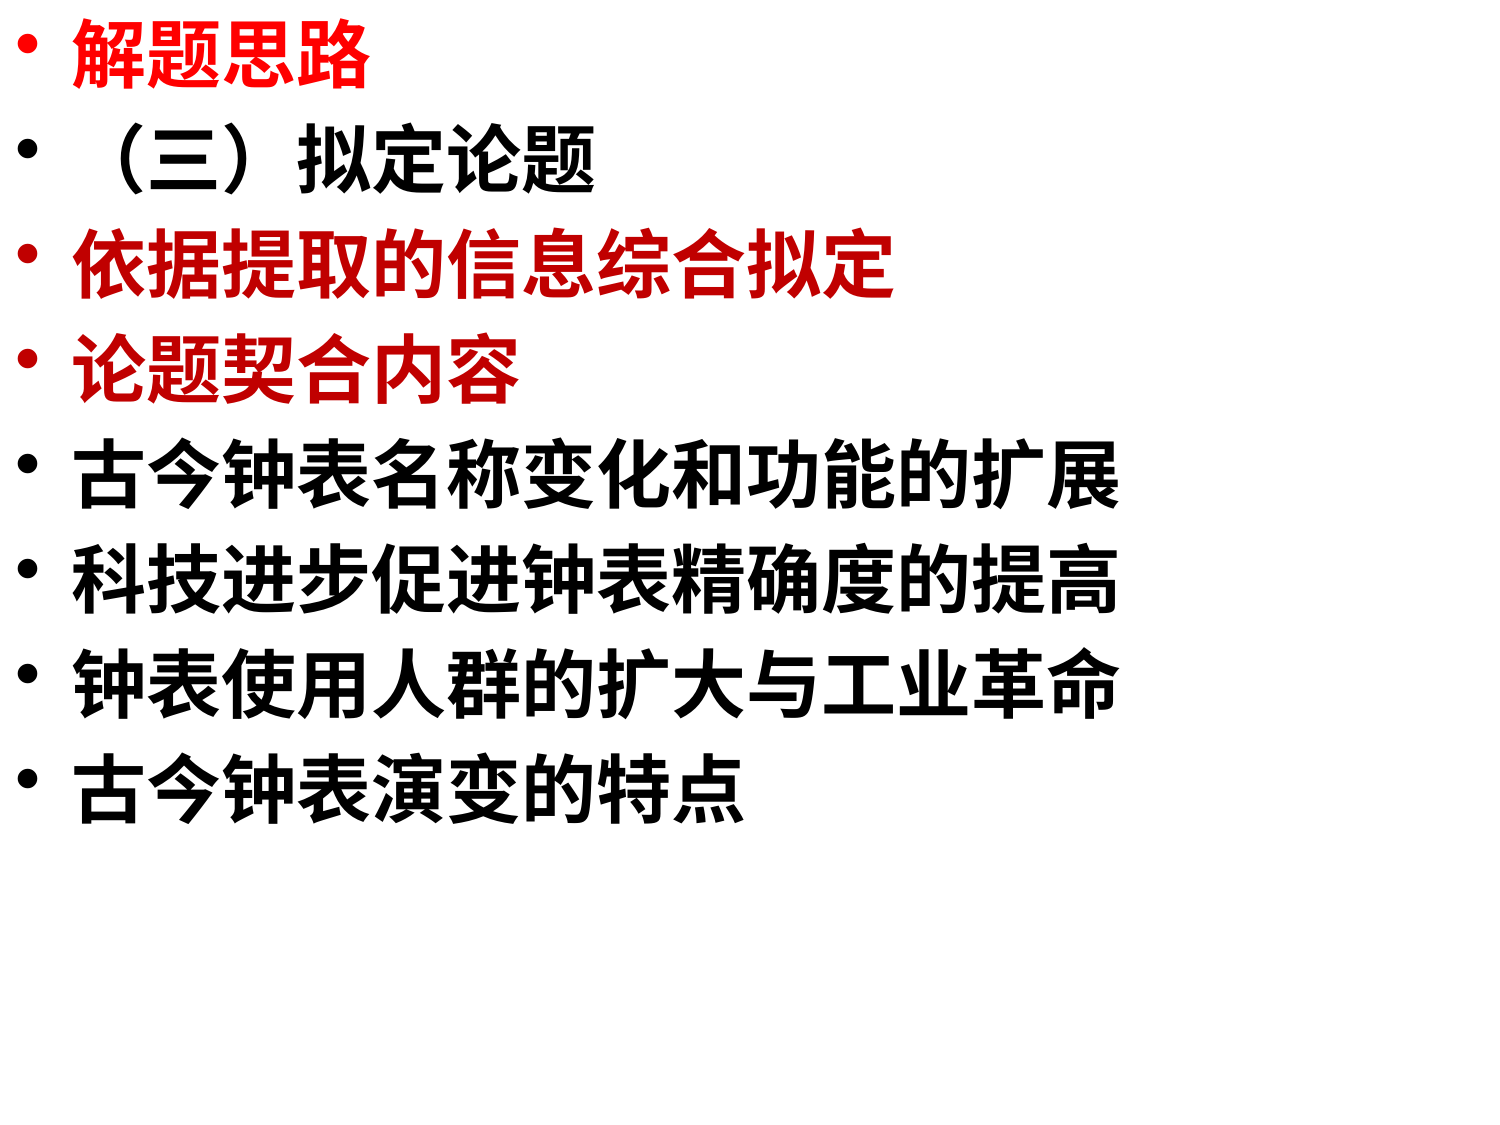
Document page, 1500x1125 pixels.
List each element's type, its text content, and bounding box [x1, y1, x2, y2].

list 解题思路 （三）拟定论题 依据提取的信息综合拟定 论题契合内容 古今钟表名称变化和功能的扩展 科技进步促进钟表精确度的提高 钟表使用人群的扩大与工业革命 古今钟表演变的特点 [0, 0, 1500, 1125]
